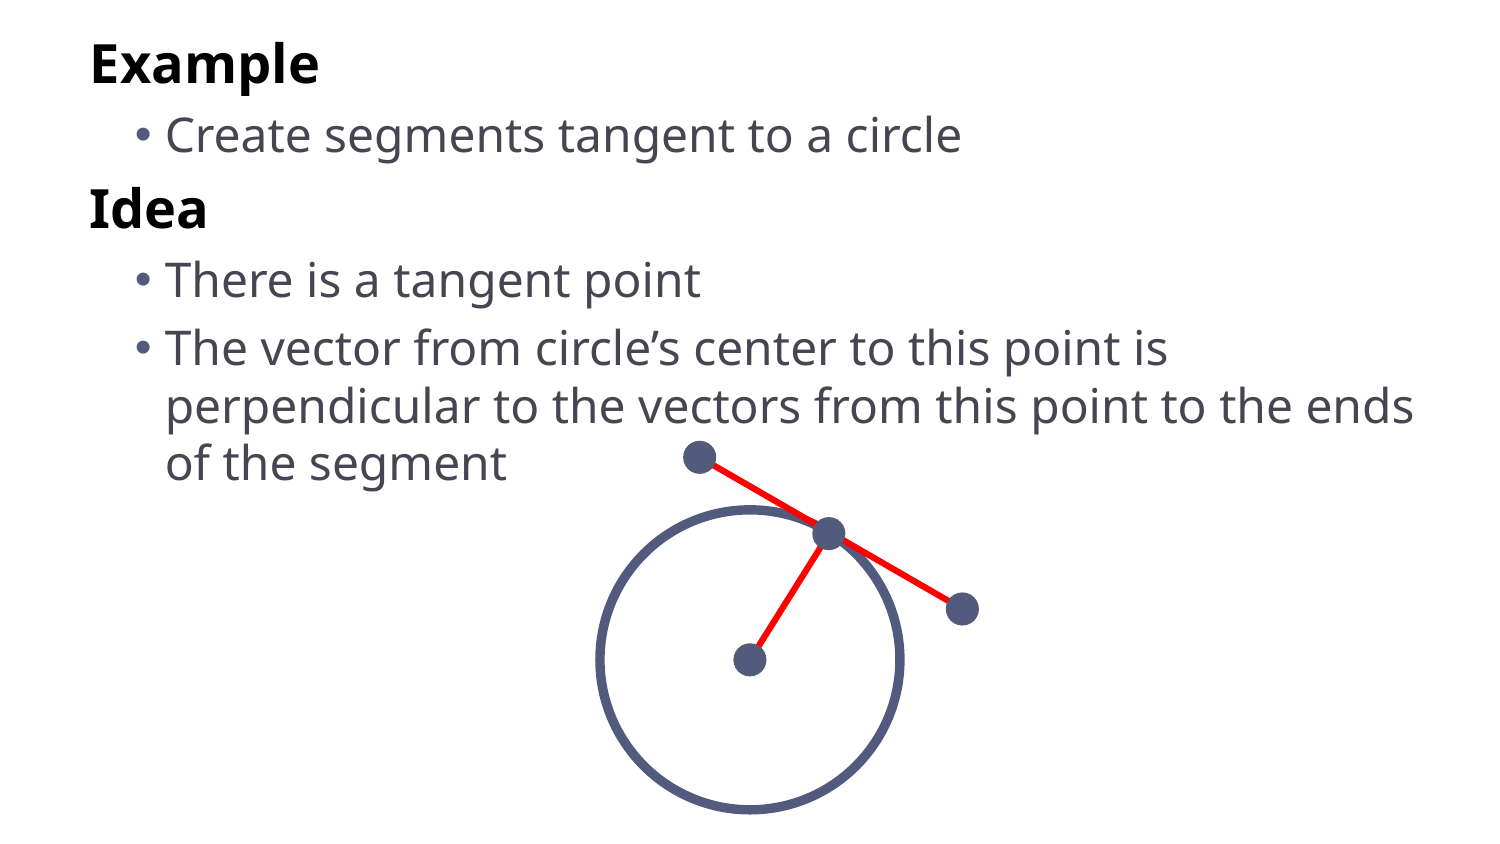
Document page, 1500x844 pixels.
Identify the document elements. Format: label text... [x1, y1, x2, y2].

text_box [701, 509, 795, 517]
text_box [733, 644, 762, 677]
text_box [749, 562, 826, 661]
text_box [599, 541, 901, 811]
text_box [663, 517, 998, 550]
list Example Create segments tangent to a circle Idea There is a tangent point The vector from circle’s center to this point is perpendicular to the vectors from this point to the ends of the segment [75, 21, 1475, 835]
